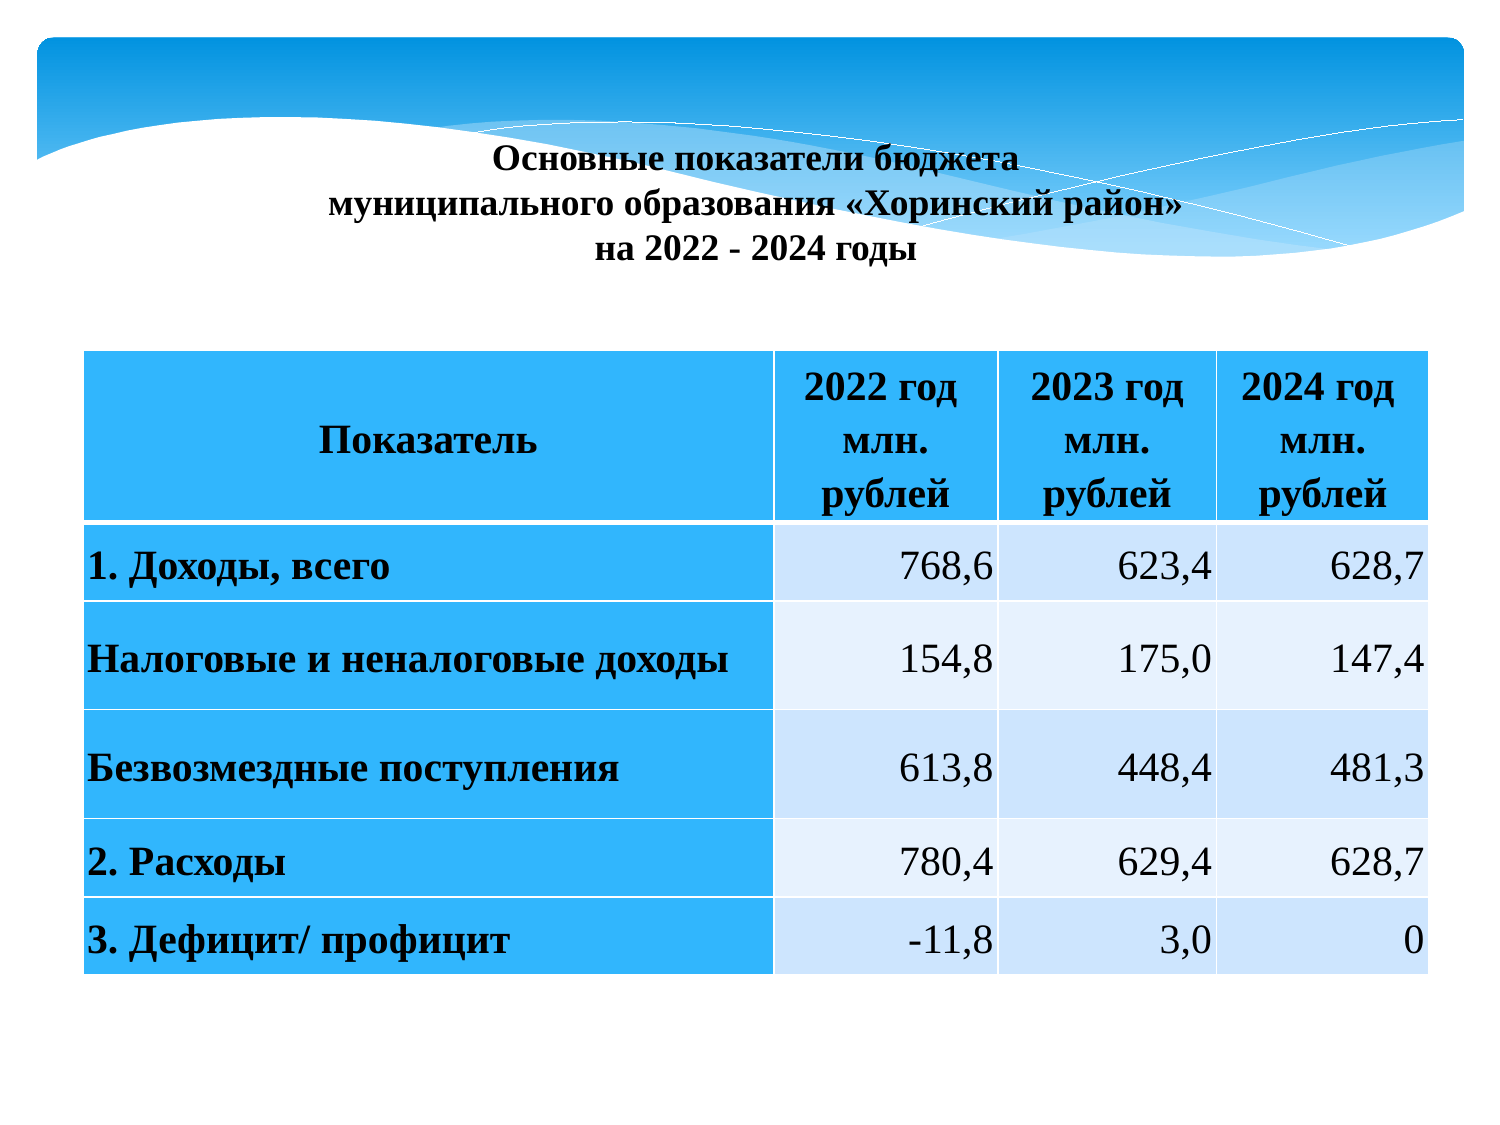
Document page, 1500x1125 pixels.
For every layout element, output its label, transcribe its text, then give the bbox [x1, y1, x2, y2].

table_cell 1. Доходы, всего [84, 525, 773, 600]
table_header 2023 год млн. рублей [999, 351, 1216, 520]
table_cell 481,3 [1217, 710, 1428, 818]
table_cell 3. Дефицит/ профицит [84, 898, 773, 974]
table_cell 629,4 [999, 819, 1216, 896]
table_cell 147,4 [1217, 602, 1428, 709]
table_cell 0 [1217, 898, 1428, 974]
table_cell 2. Расходы [84, 819, 773, 896]
table_cell -11,8 [775, 898, 997, 974]
table_cell 448,4 [999, 710, 1216, 818]
table_cell Налоговые и неналоговые доходы [84, 602, 773, 709]
table_header 2022 год млн. рублей [775, 351, 997, 520]
table_cell 780,4 [775, 819, 997, 896]
table_header Показатель [84, 351, 773, 520]
table_cell 628,7 [1217, 819, 1428, 896]
table_cell 175,0 [999, 602, 1216, 709]
table_cell Безвозмездные поступления [84, 710, 773, 818]
table_cell 628,7 [1217, 525, 1428, 600]
table_cell 3,0 [999, 898, 1216, 974]
text_box Основные показатели бюджета муниципального образования «Хоринский район» на 2022 - 2024 годы [112, 125, 1400, 276]
table_header 2024 год млн. рублей [1217, 351, 1428, 520]
table_cell 623,4 [999, 525, 1216, 600]
table_cell 613,8 [775, 710, 997, 818]
table_cell 154,8 [775, 602, 997, 709]
table_cell 768,6 [775, 525, 997, 600]
